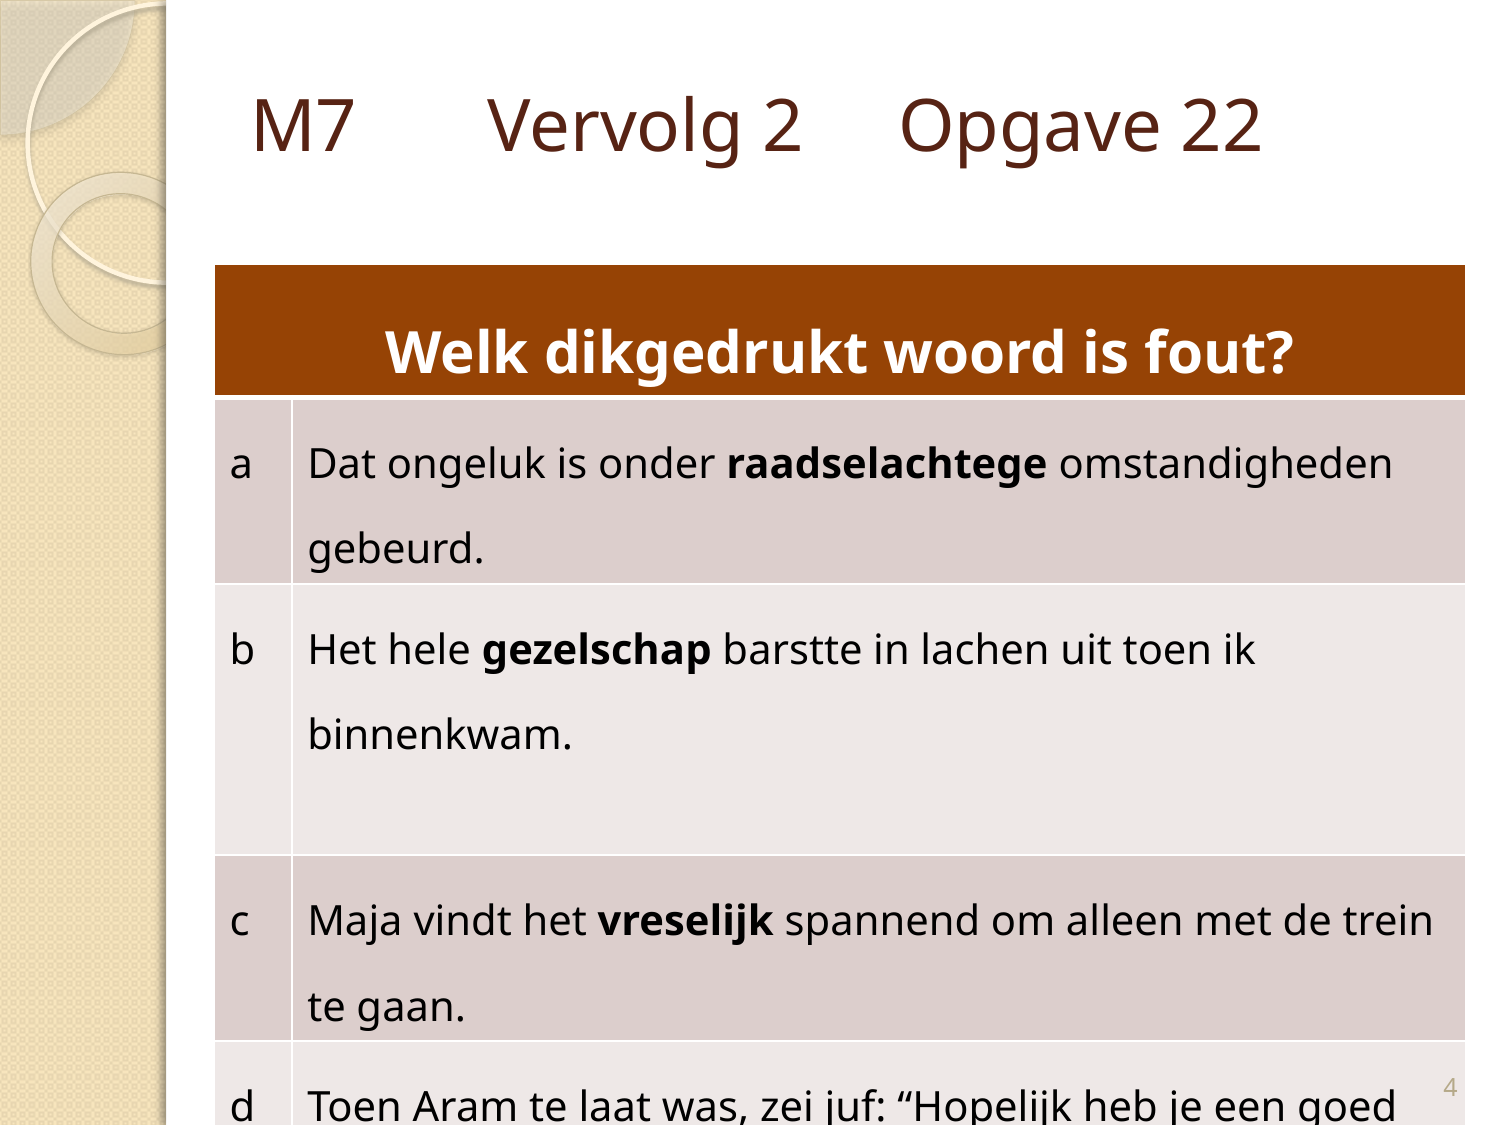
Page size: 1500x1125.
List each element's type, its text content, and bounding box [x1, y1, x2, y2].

table_cell b [215, 585, 291, 854]
table_header Welk dikgedrukt woord is fout? [215, 265, 1465, 395]
table_cell c [215, 856, 291, 1040]
table_cell Het hele gezelschap barstte in lachen uit toen ik binnenkwam. [293, 585, 1465, 854]
table_cell Dat ongeluk is onder raadselachtege omstandigheden gebeurd. [293, 400, 1465, 583]
slide_number 4 [1413, 1034, 1488, 1113]
table_cell a [215, 400, 291, 583]
table_cell d [215, 1042, 291, 1125]
table_cell Toen Aram te laat was, zei juf: “Hopelijk heb je een goed excuus!” [293, 1042, 1465, 1125]
title M7 Vervolg 2 Opgave 22 [235, 45, 1466, 200]
table_cell Maja vindt het vreselijk spannend om alleen met de trein te gaan. [293, 856, 1465, 1040]
